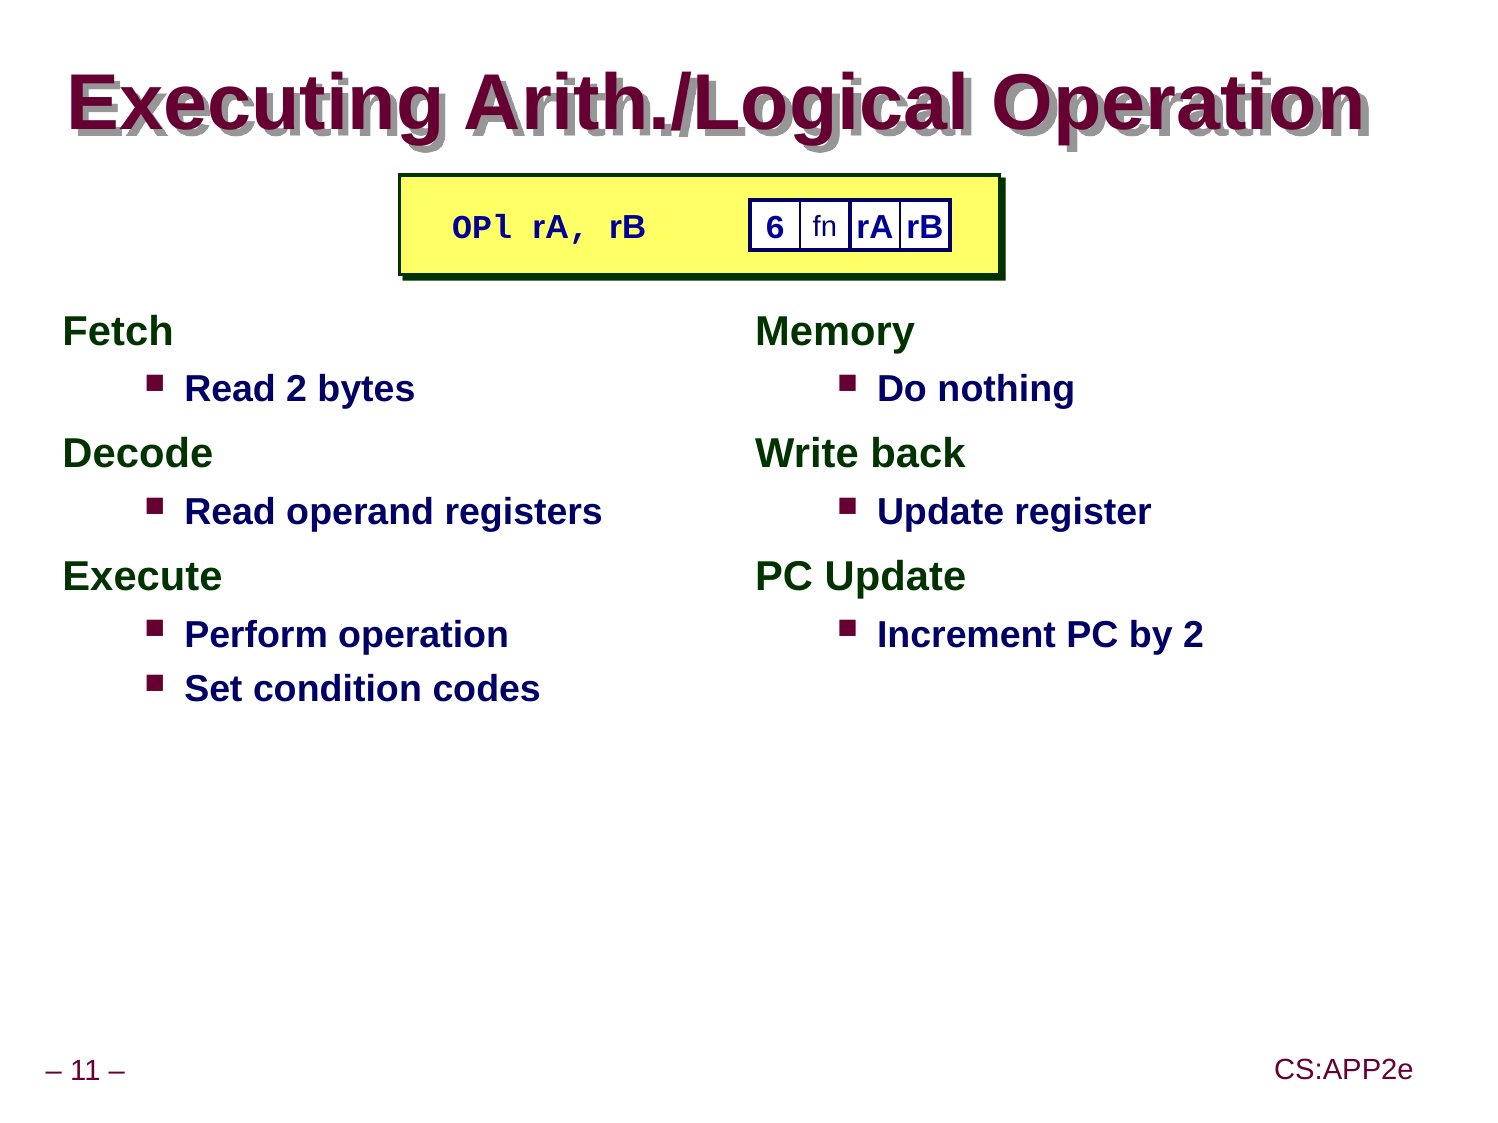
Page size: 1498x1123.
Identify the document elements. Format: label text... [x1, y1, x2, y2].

list Fetch Read 2 bytes Decode Read operand registers Execute Perform operation Set condition codes [47, 299, 716, 1056]
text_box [399, 174, 1001, 276]
list Memory Do nothing Write back Update register PC Update Increment PC by 2 [740, 299, 1409, 1056]
title Executing Arith./Logical Operation [66, 40, 1495, 169]
